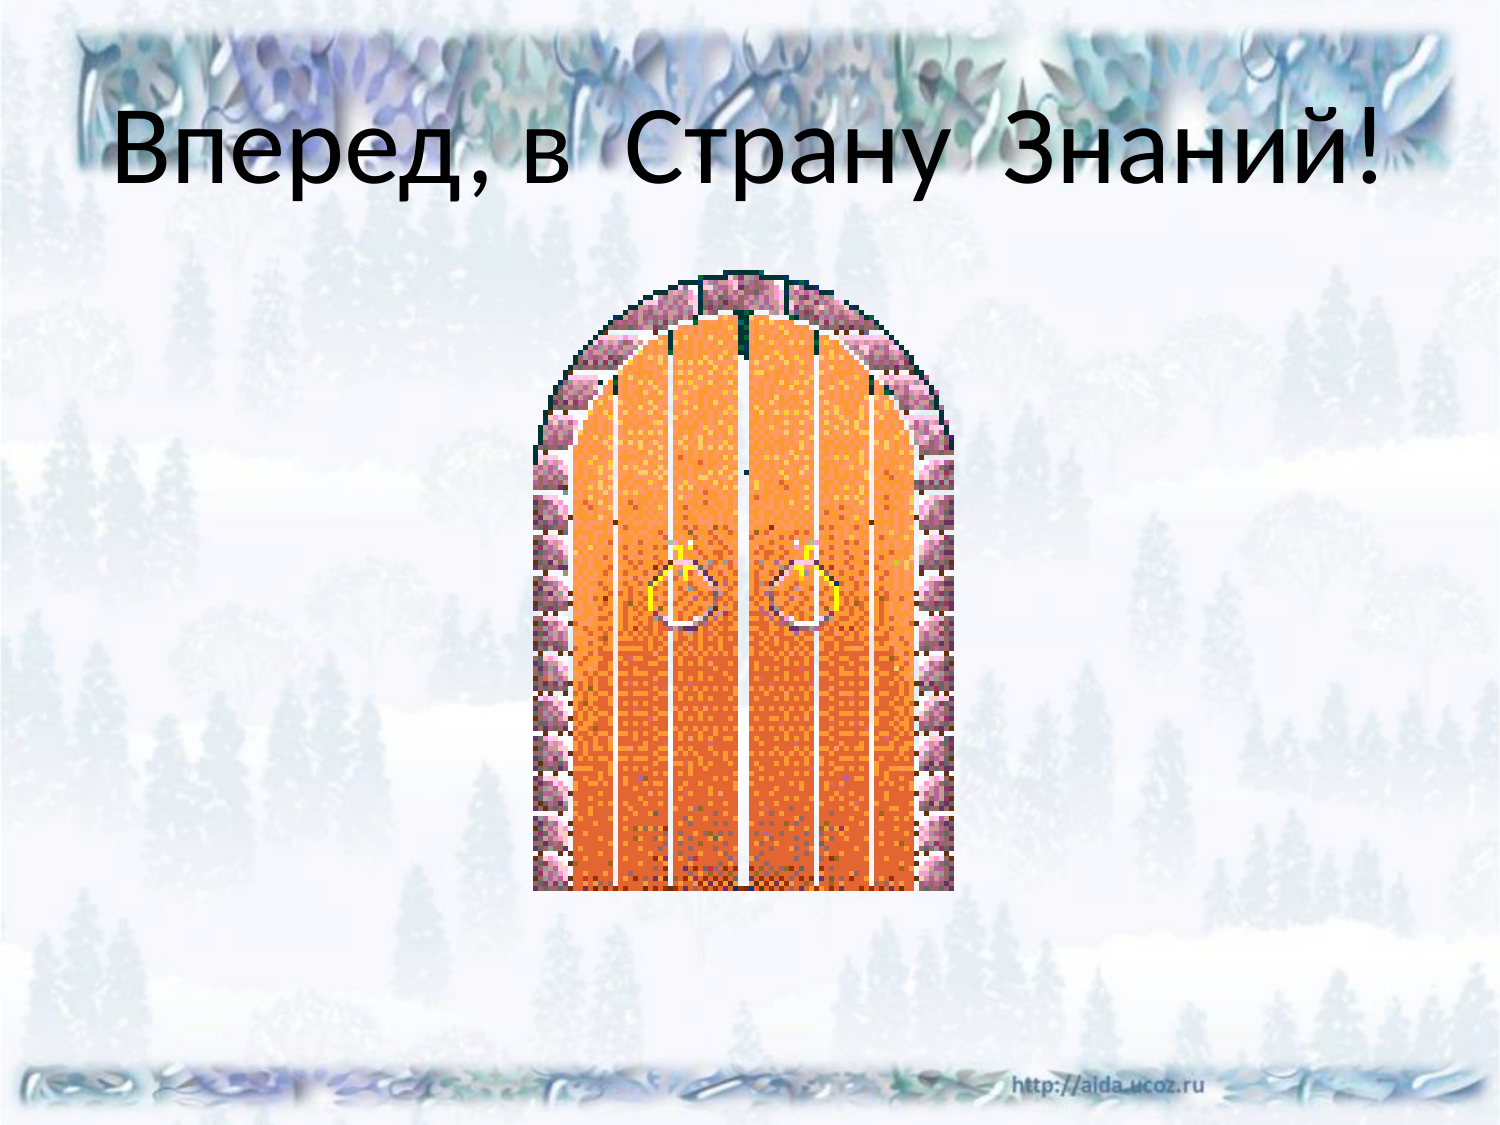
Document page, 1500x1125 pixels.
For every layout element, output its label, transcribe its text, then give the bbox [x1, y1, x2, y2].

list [513, 255, 975, 897]
title Вперед, в Страну Знаний! [74, 44, 1426, 233]
